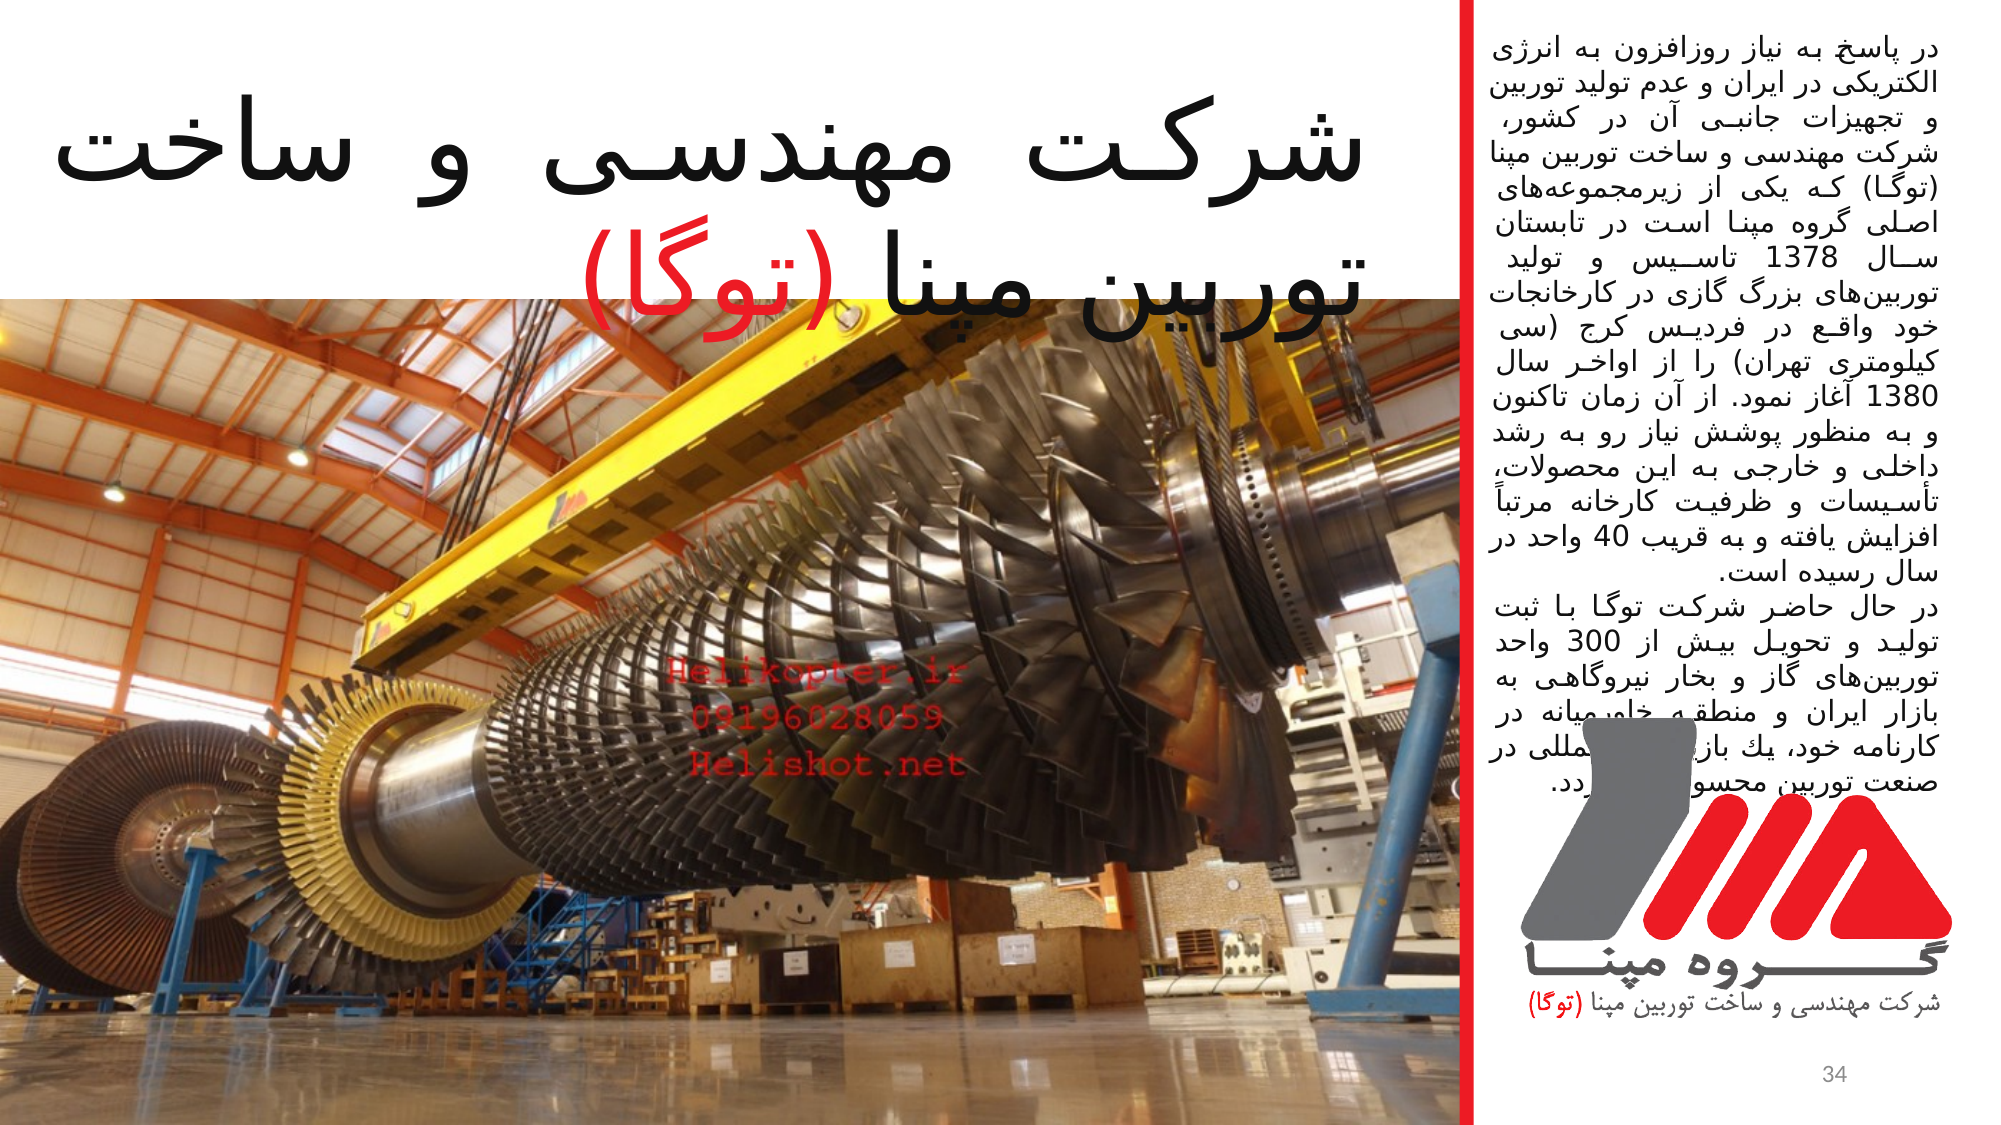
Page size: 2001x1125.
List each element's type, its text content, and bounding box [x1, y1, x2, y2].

text_box [1461, 0, 1475, 1042]
picture [1518, 712, 1955, 1019]
text_box [0, 0, 1461, 299]
text_box [1467, 1103, 1475, 1125]
picture [0, 299, 1467, 1125]
slide_number 34 [1467, 1042, 1863, 1103]
text_box در پاسخ به نياز روزافزون به انرژی الكتريكی در ايران و عدم توليد توربين و تجهيزات جانبی آن در كشور، شركت مهندسی و ساخت توربين مپنا (توگا) كه يكی از زيرمجموعه‌های اصلی گروه مپنا است در تابستان سال 1378 تاسيس و توليد توربين‌های بزرگ گازی در كارخانجات خود واقع در فرديس كرج (سی كيلومتری تهران) را از اواخر سال 1380 آغاز نمود. از آن زمان تاكنون و به منظور پوشش نياز رو به رشد داخلی و خارجی به اين محصولات، تأسيسات و ظرفيت كارخانه مرتباً افزايش يافته و به قريب 40 واحد در سال رسيده است. در حال حاضر شركت توگا با ثبت توليد و تحويل بيش از 300 واحد توربين‌های گاز و بخار نيروگاهی به بازار ايران و منطقه خاورميانه در كارنامه خود، يك بازيگر بين‌المللی در صنعت توربين محسوب می‌گردد. [1475, 20, 1955, 805]
